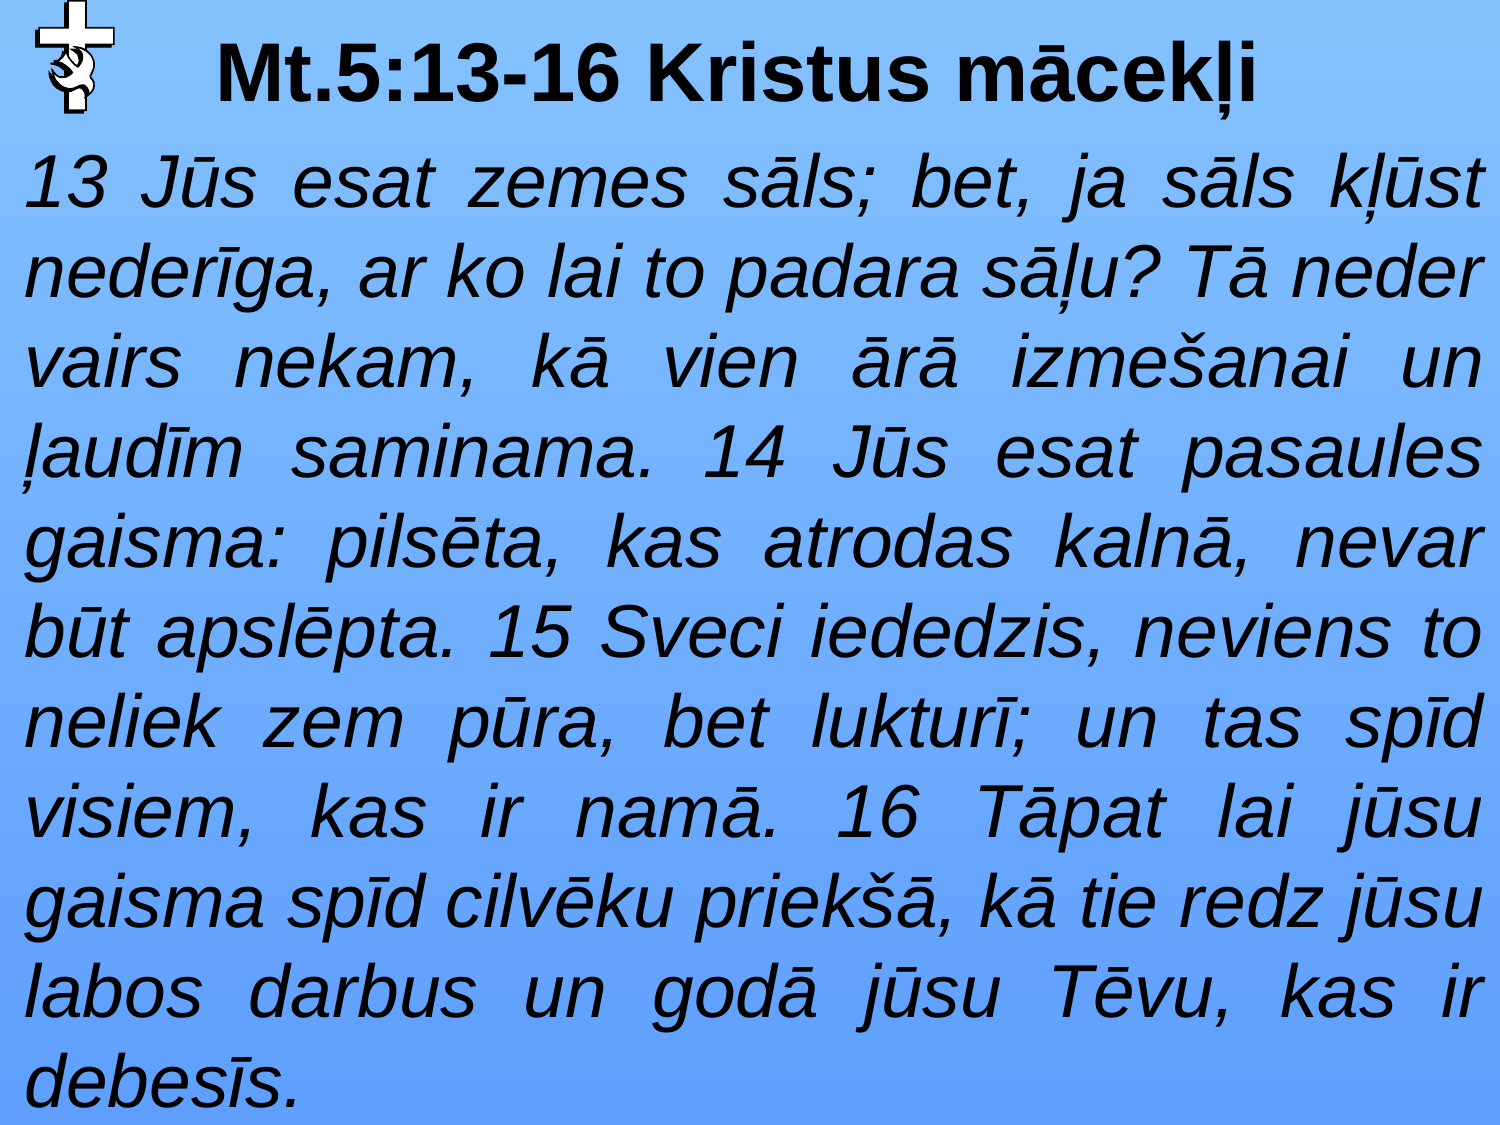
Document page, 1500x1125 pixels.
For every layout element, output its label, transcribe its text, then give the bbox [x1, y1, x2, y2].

list 13 Jūs esat zemes sāls; bet, ja sāls kļūst nederīga, ar ko lai to padara sāļu? Tā neder vairs nekam, kā vien ārā izmešanai un ļaudīm saminama. 14 Jūs esat pasaules gaisma: pilsēta, kas atrodas kalnā, nevar būt apslēpta. 15 Sveci iededzis, neviens to neliek zem pūra, bet lukturī; un tas spīd visiem, kas ir namā. 16 Tāpat lai jūsu gaisma spīd cilvēku priekšā, kā tie redz jūsu labos darbus un godā jūsu Tēvu, kas ir debesīs. [0, 125, 1500, 869]
title Mt.5:13-16 Kristus mācekļi [100, 0, 1377, 125]
picture [34, 0, 116, 114]
